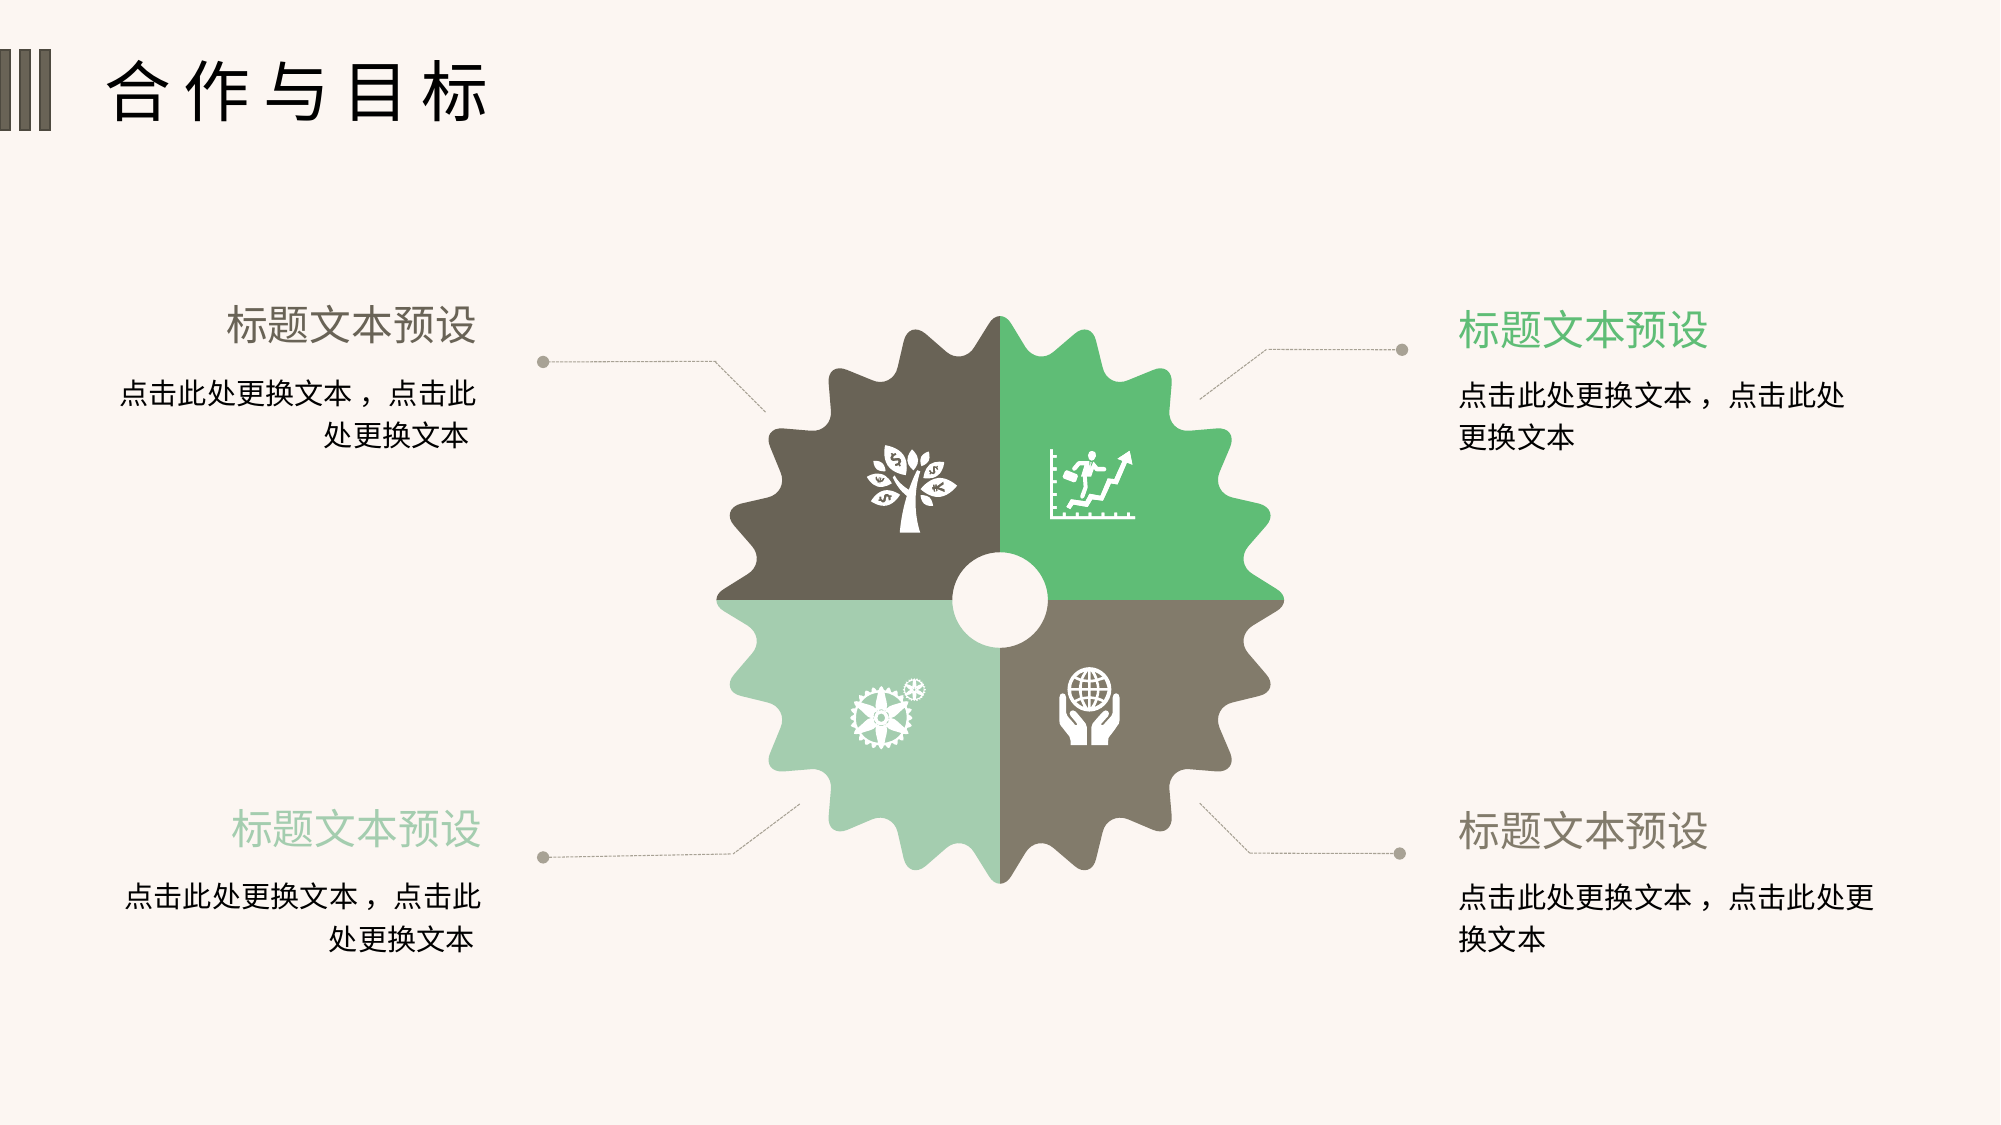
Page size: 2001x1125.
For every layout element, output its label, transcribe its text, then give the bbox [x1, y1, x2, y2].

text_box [0, 49, 50, 131]
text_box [19, 298, 1918, 960]
text_box 合作与目标 [90, 41, 530, 137]
